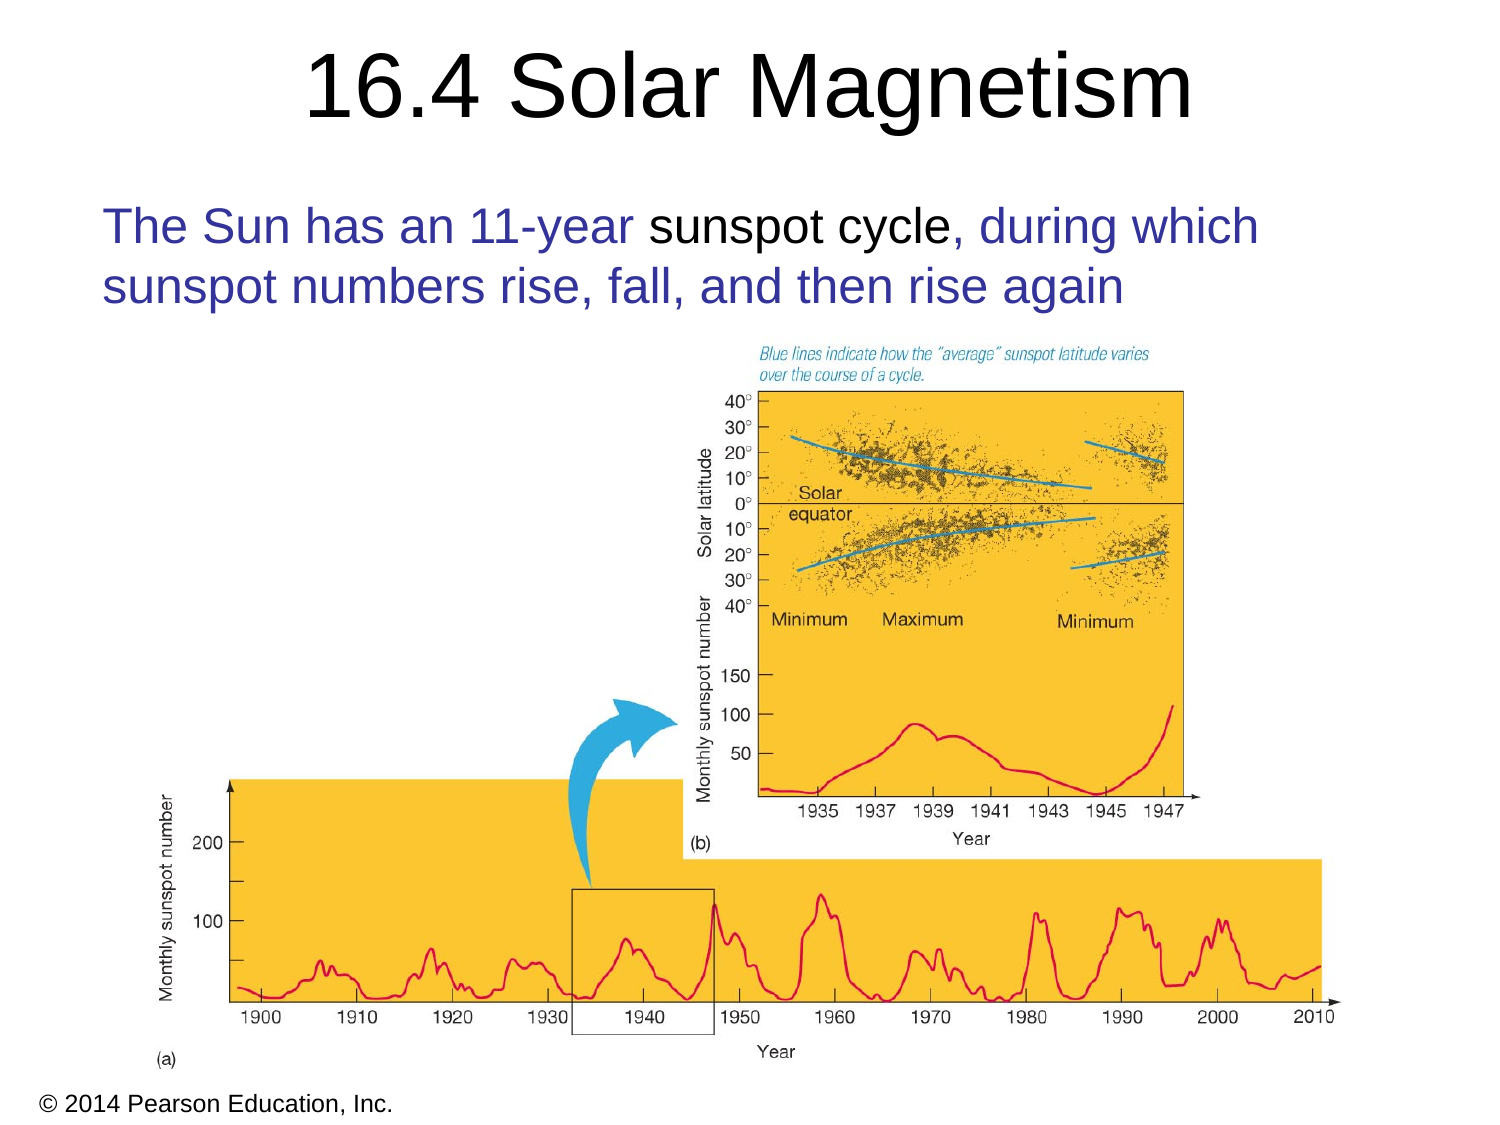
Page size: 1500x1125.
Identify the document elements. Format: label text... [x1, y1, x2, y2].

picture [148, 337, 1351, 1071]
text_box The Sun has an 11-year sunspot cycle, during which sunspot numbers rise, fall, and then rise again [87, 186, 1413, 322]
title 16.4 Solar Magnetism [112, 5, 1388, 156]
